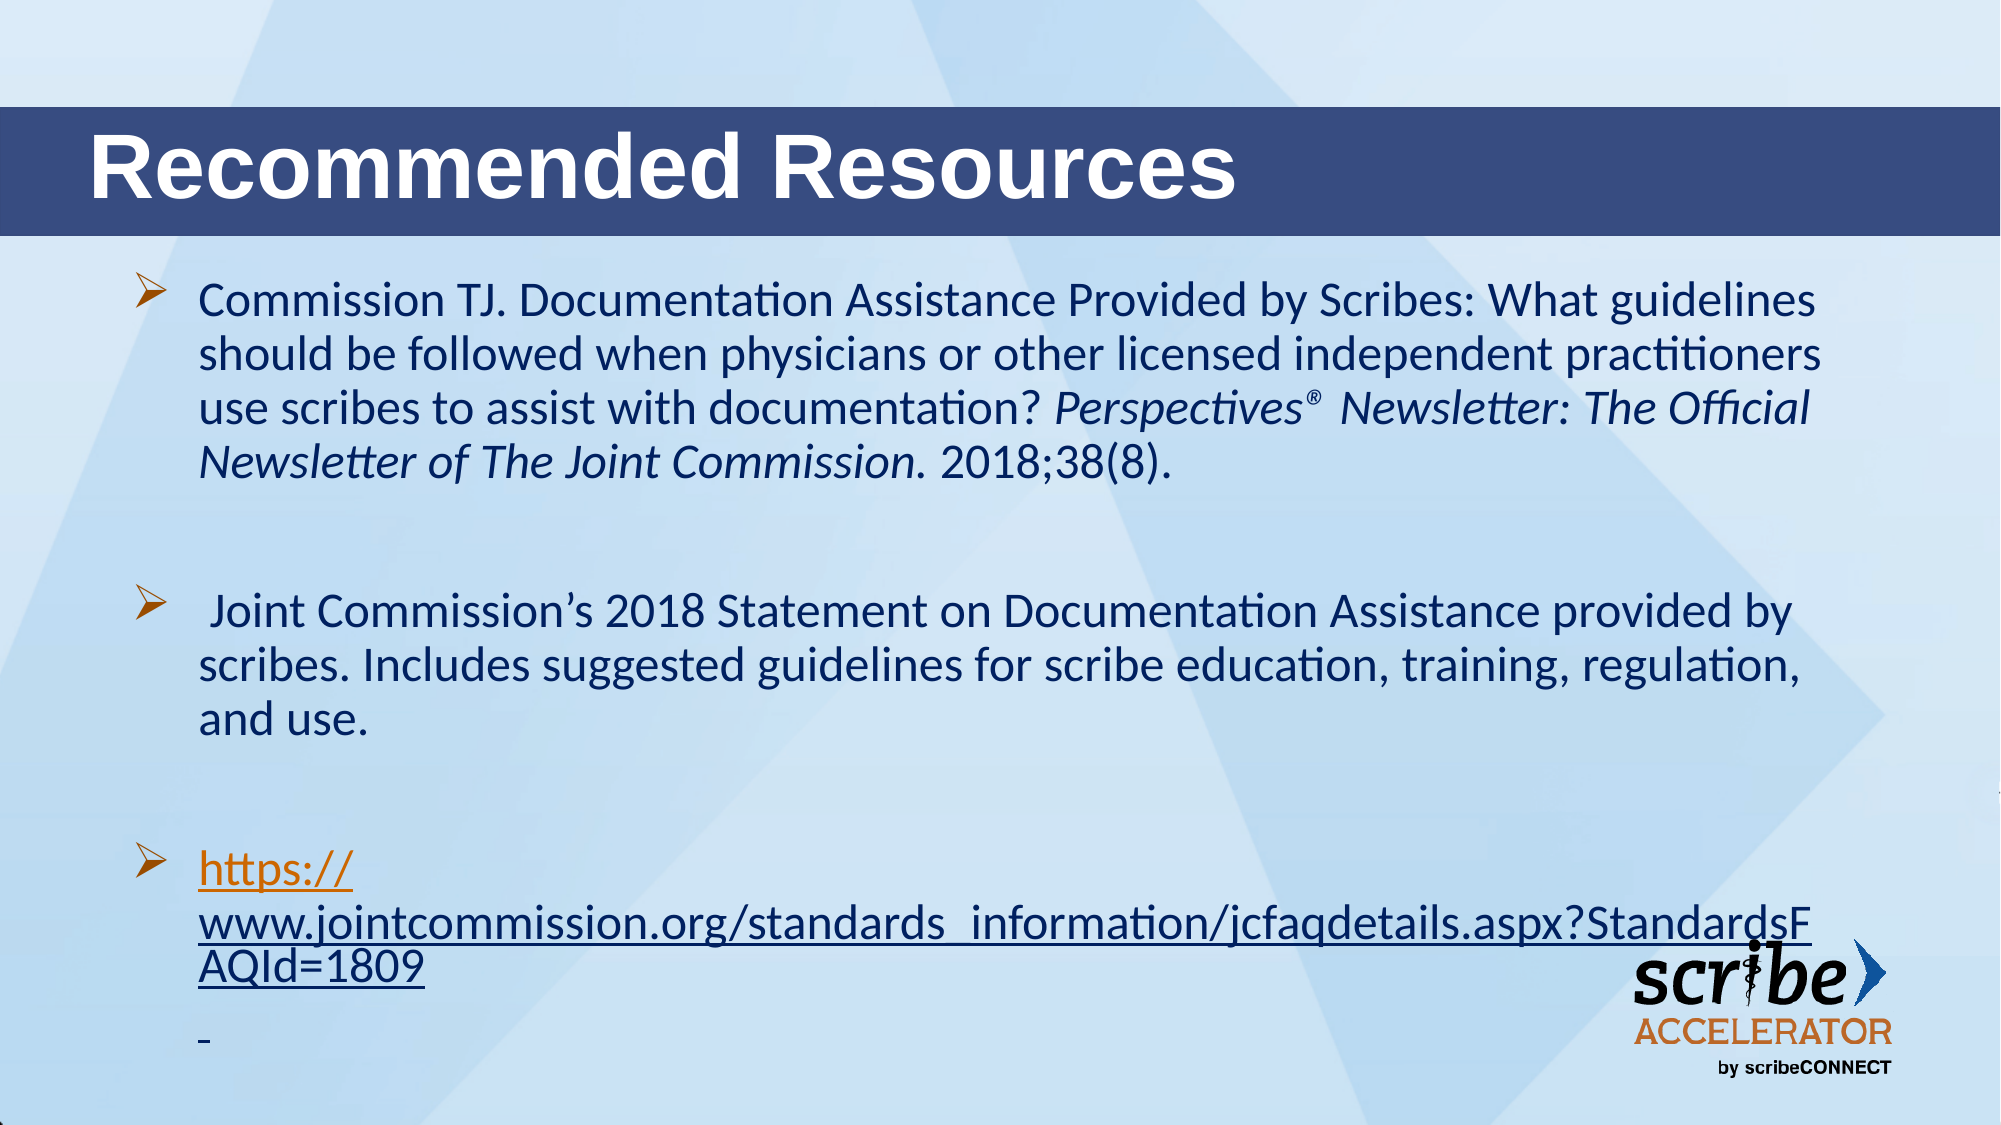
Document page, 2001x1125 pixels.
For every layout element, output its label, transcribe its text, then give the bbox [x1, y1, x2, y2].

text_box [1759, 956, 2000, 1125]
picture [0, 0, 2001, 107]
title Recommended Resources [73, 59, 1936, 278]
picture [0, 236, 2001, 1125]
list Commission TJ. Documentation Assistance Provided by Scribes: What guidelines should be followed when physicians or other licensed independent practitioners use scribes to assist with documentation? Perspectives® Newsletter: The Official Newsletter of The Joint Commission. 2018;38(8). Joint Commission’s 2018 Statement on Documentation Assistance provided by scribes. Includes suggested guidelines for scribe education, training, regulation, and use. https://www.jointcommission.org/standards_information/jcfaqdetails.aspx?StandardsFAQId=1809 [108, 278, 1838, 1061]
